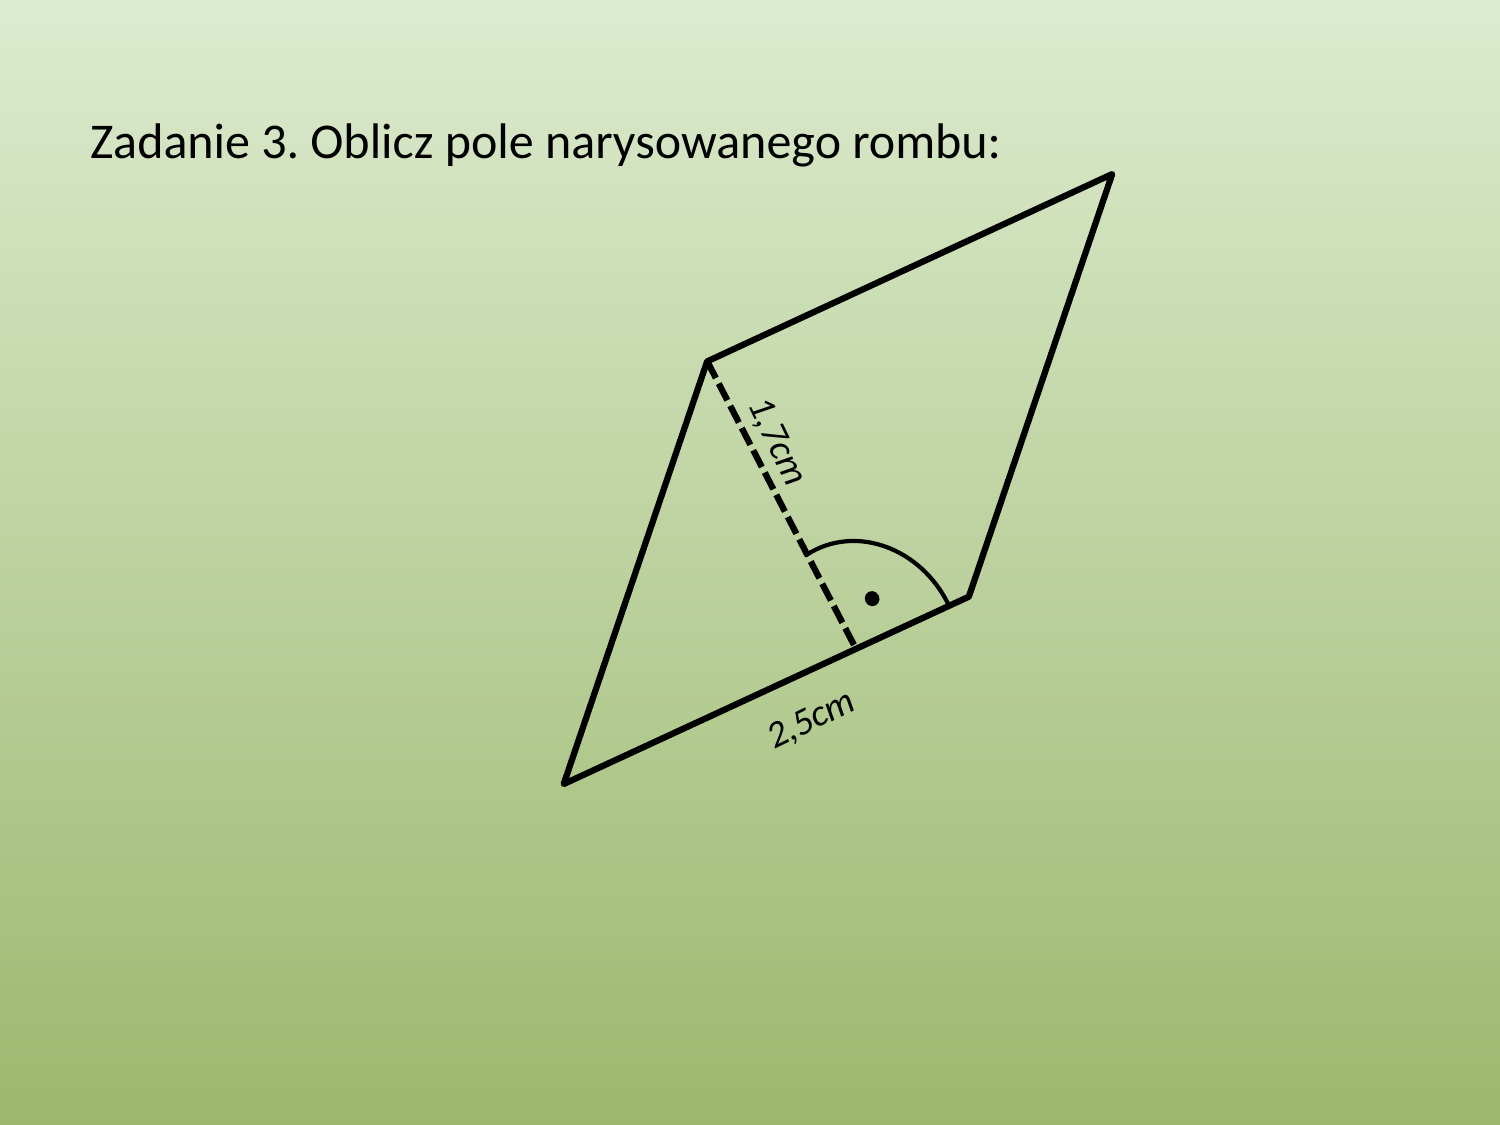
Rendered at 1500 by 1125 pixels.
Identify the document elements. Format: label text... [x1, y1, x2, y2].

title Zadanie 3. Oblicz pole narysowanego rombu: [75, 45, 1425, 233]
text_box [447, 298, 1269, 743]
